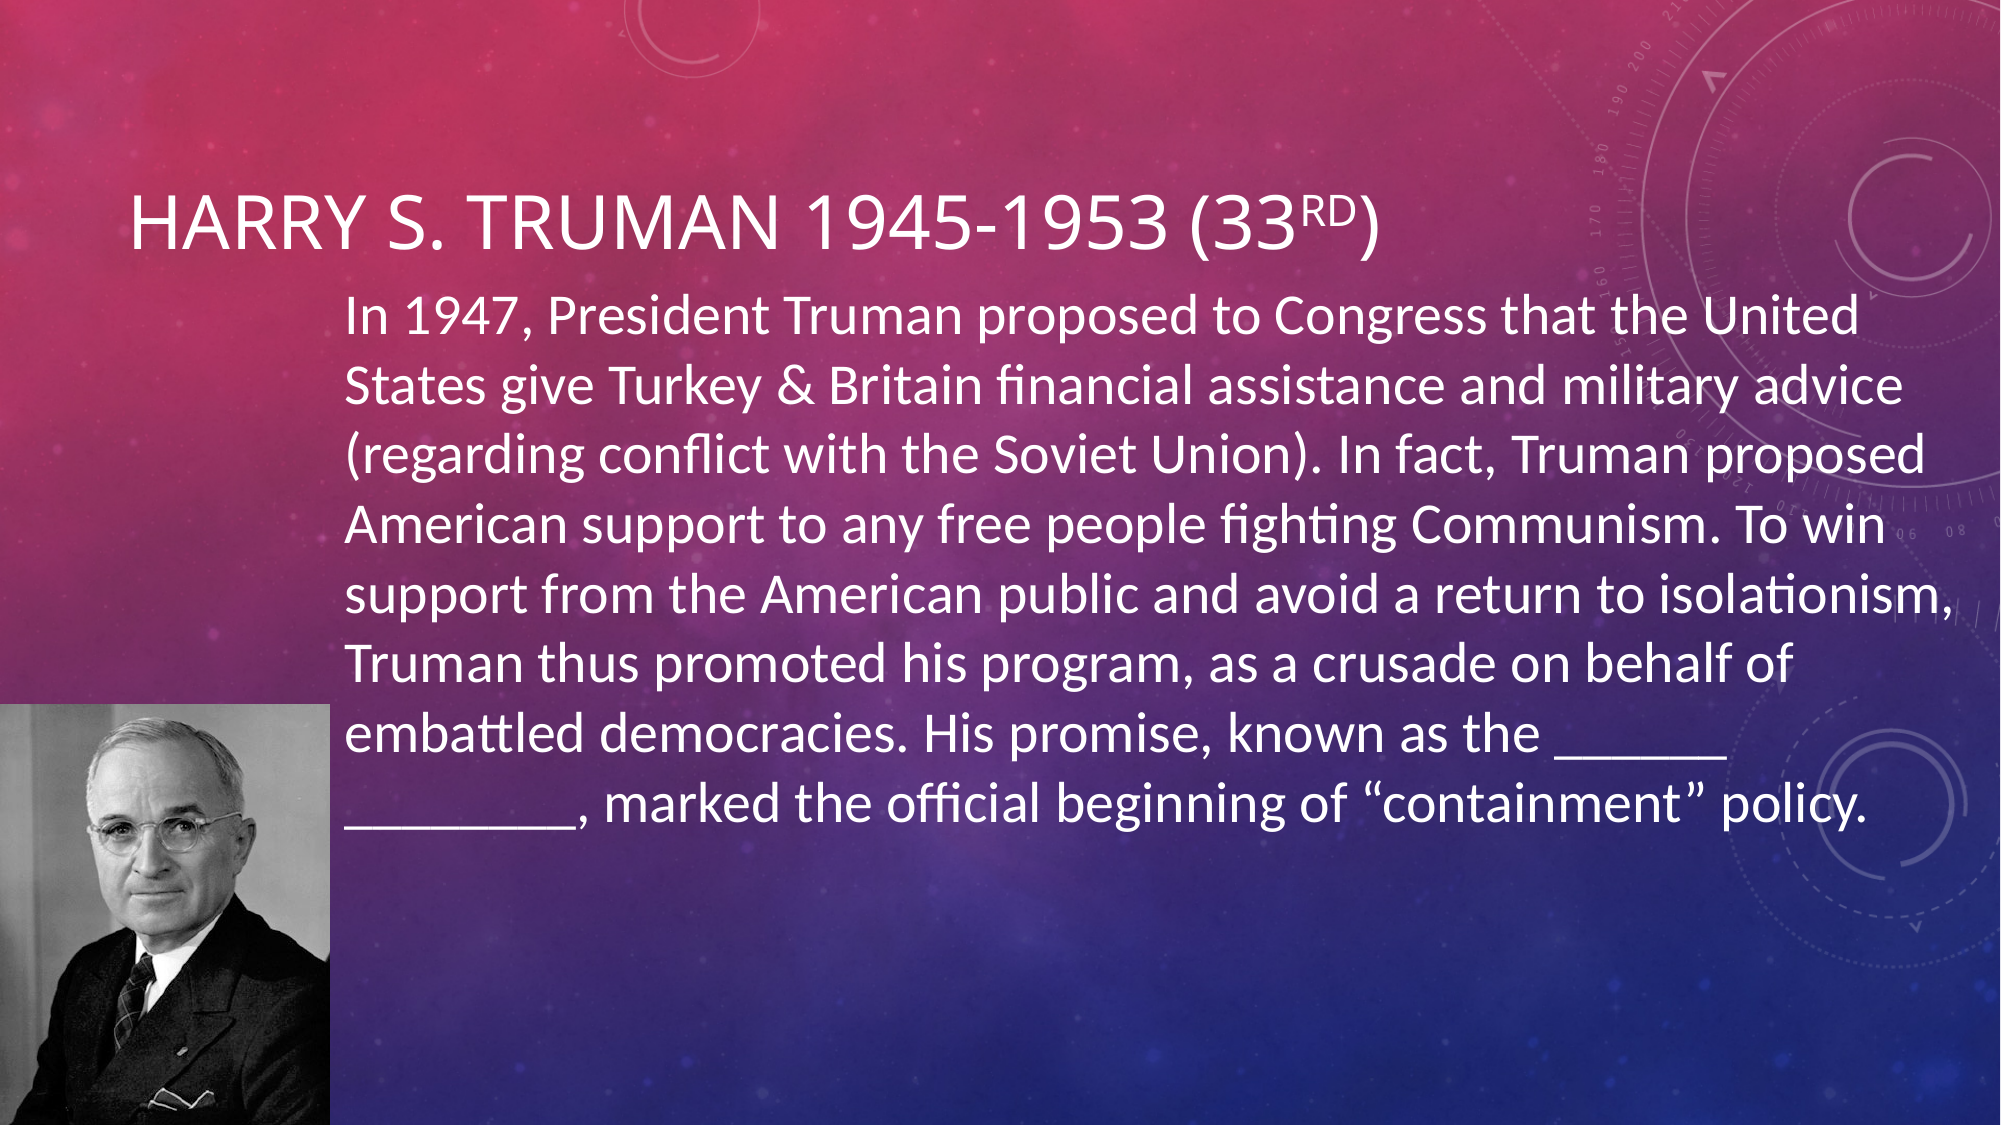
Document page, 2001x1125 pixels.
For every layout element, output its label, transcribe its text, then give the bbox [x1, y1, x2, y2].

list In 1947, President Truman proposed to Congress that the United States give Turkey & Britain financial assistance and military advice (regarding conflict with the Soviet Union). In fact, Truman proposed American support to any free people fighting Communism. To win support from the American public and avoid a return to isolationism, Truman thus promoted his program, as a crusade on behalf of embattled democracies. His promise, known as the ______ ________, marked the official beginning of “containment” policy. [329, 255, 1992, 855]
title Harry s. Truman 1945-1953 (33rd) [112, 99, 1775, 339]
picture [0, 0, 2001, 1125]
